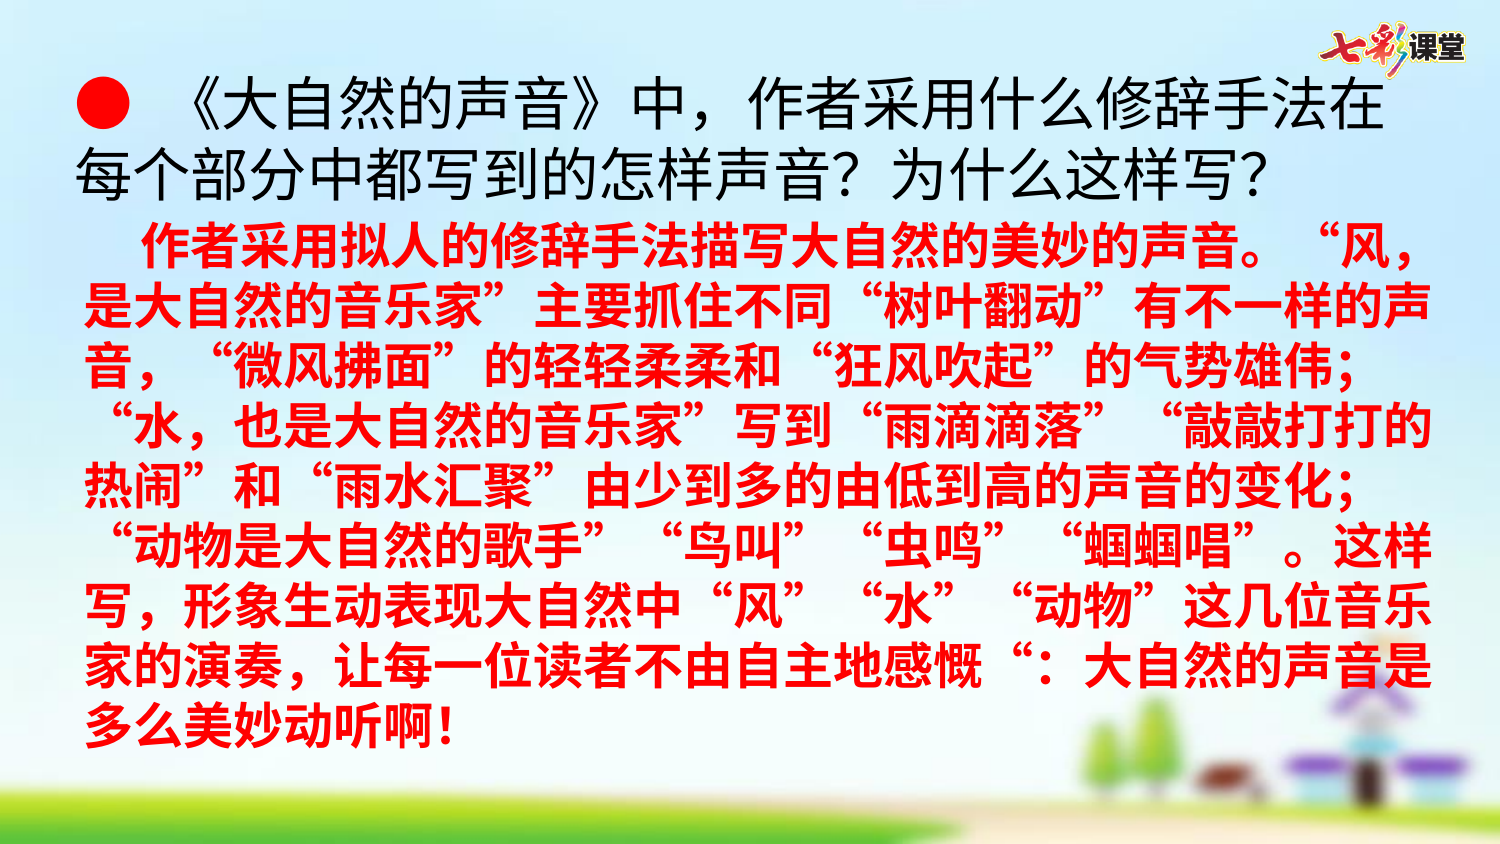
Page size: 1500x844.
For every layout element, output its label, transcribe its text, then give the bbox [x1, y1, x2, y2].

text_box 作者采用拟人的修辞手法描写大自然的美妙的声音。“风，是大自然的音乐家”主要抓住不同“树叶翻动”有不一样的声音，“微风拂面”的轻轻柔柔和“狂风吹起”的气势雄伟；“水，也是大自然的音乐家”写到“雨滴滴落”“敲敲打打的热闹”和“雨水汇聚”由少到多的由低到高的声音的变化；“动物是大自然的歌手”“鸟叫”“虫鸣”“蝈蝈唱”。这样写，形象生动表现大自然中“风”“水”“动物”这几位音乐家的演奏，让每一位读者不由自主地感慨“：大自然的声音是多么美妙动听啊！ [68, 207, 1450, 763]
text_box ● 《大自然的声音》中，作者采用什么修辞手法在每个部分中都写到的怎样声音？为什么这样写？ [59, 51, 1436, 216]
picture [0, 0, 1500, 844]
